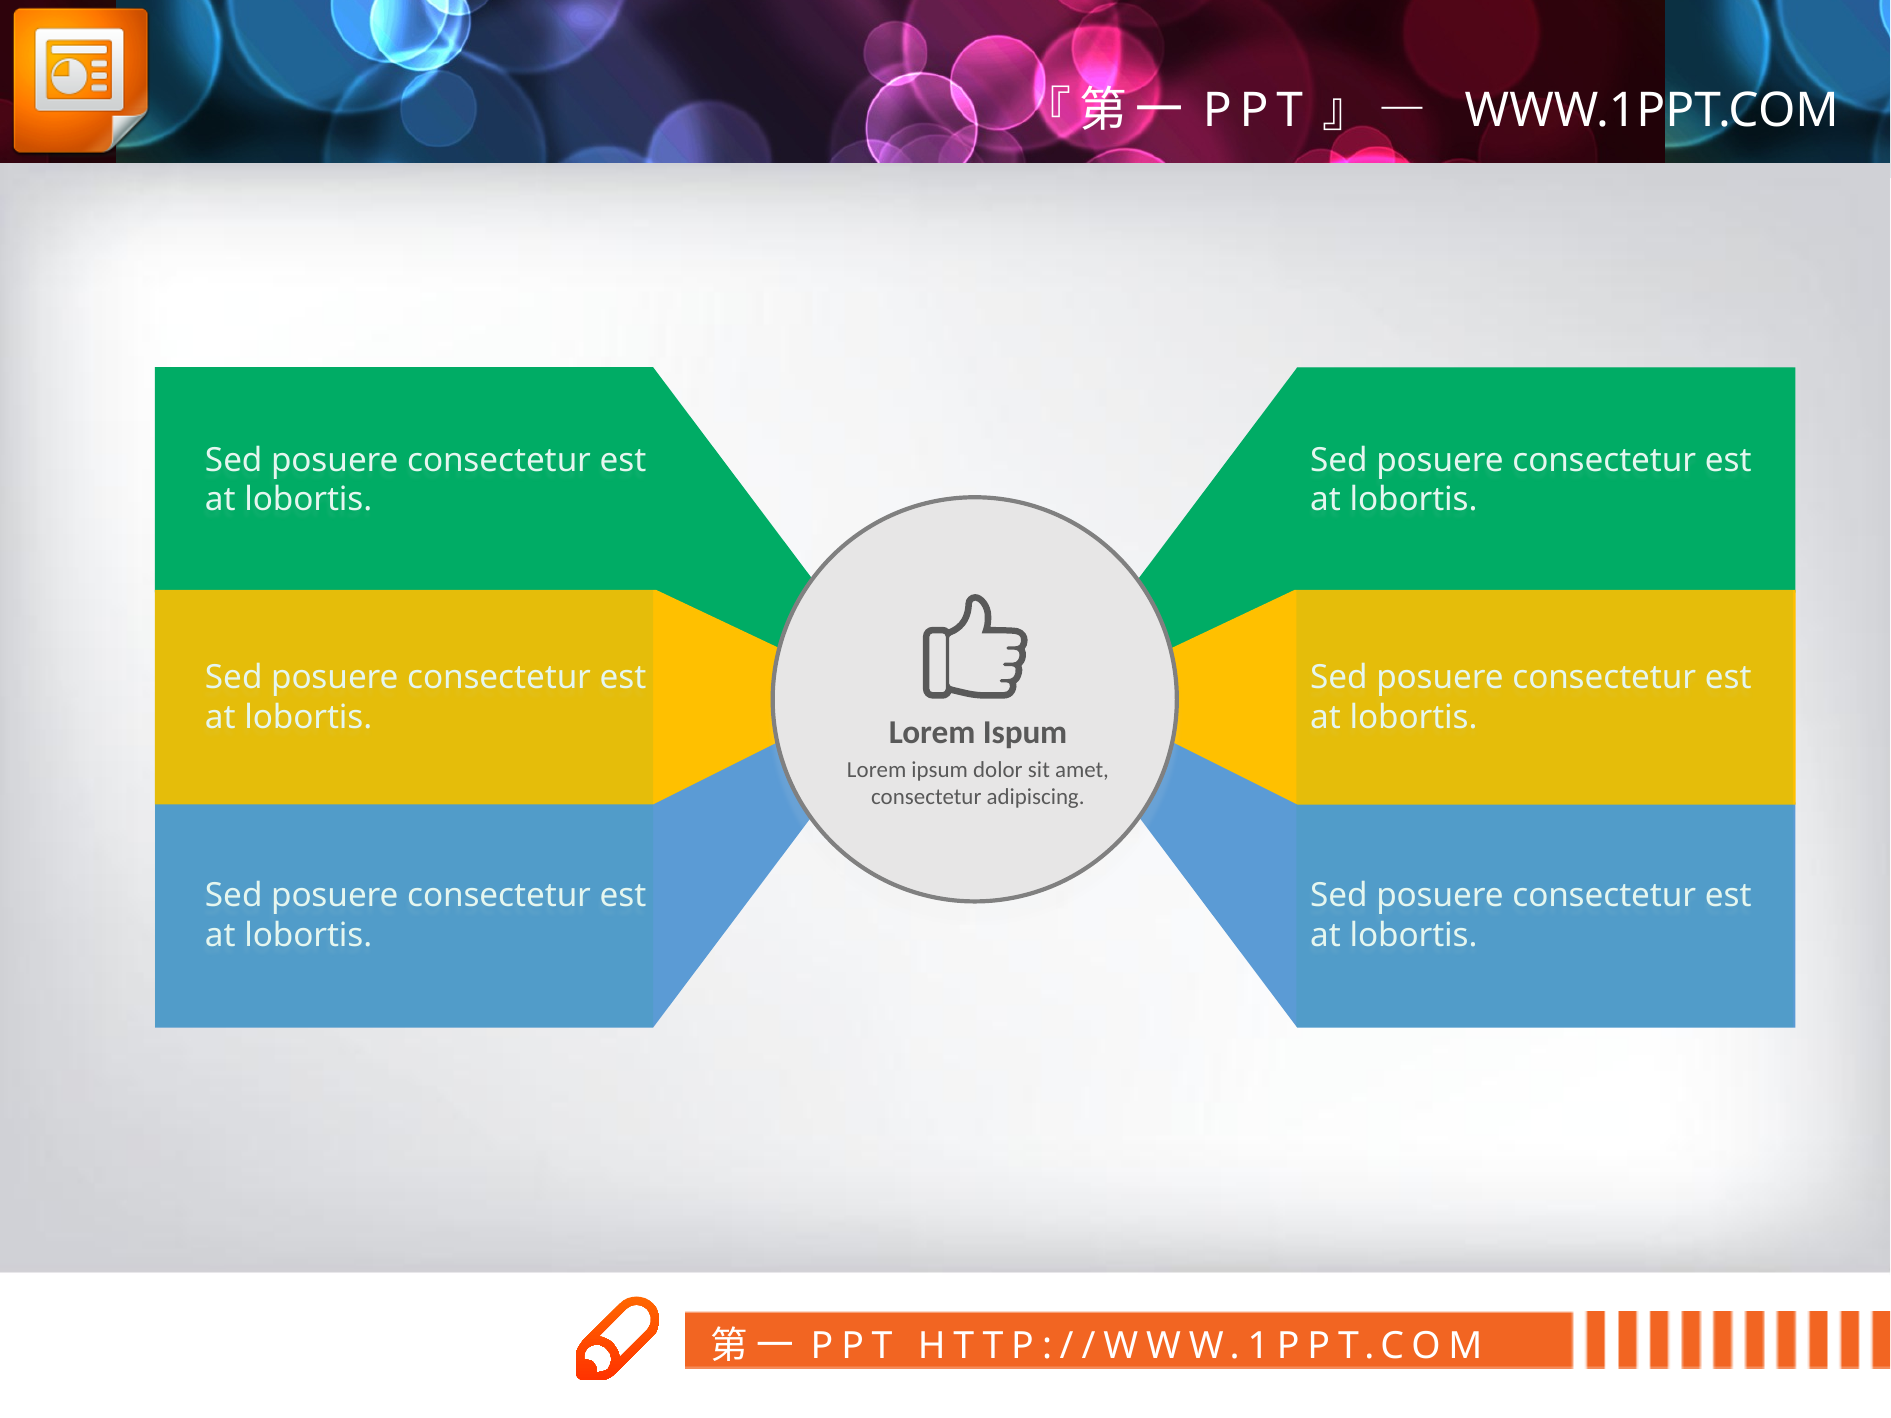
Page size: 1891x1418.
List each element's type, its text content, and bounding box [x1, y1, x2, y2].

text_box [772, 497, 1177, 902]
text_box [1171, 589, 1296, 804]
text_box [1146, 744, 1296, 1026]
text_box [1138, 369, 1296, 647]
text_box Lorem Ispum Lorem ipsum dolor sit amet, consectetur adipiscing. [824, 700, 1132, 821]
text_box [922, 594, 1028, 699]
text_box [654, 368, 812, 647]
text_box [154, 367, 654, 1028]
text_box [1296, 367, 1794, 1028]
text_box [654, 745, 804, 1027]
picture [685, 1311, 1891, 1369]
picture [0, 0, 1891, 1275]
text_box [654, 589, 779, 804]
